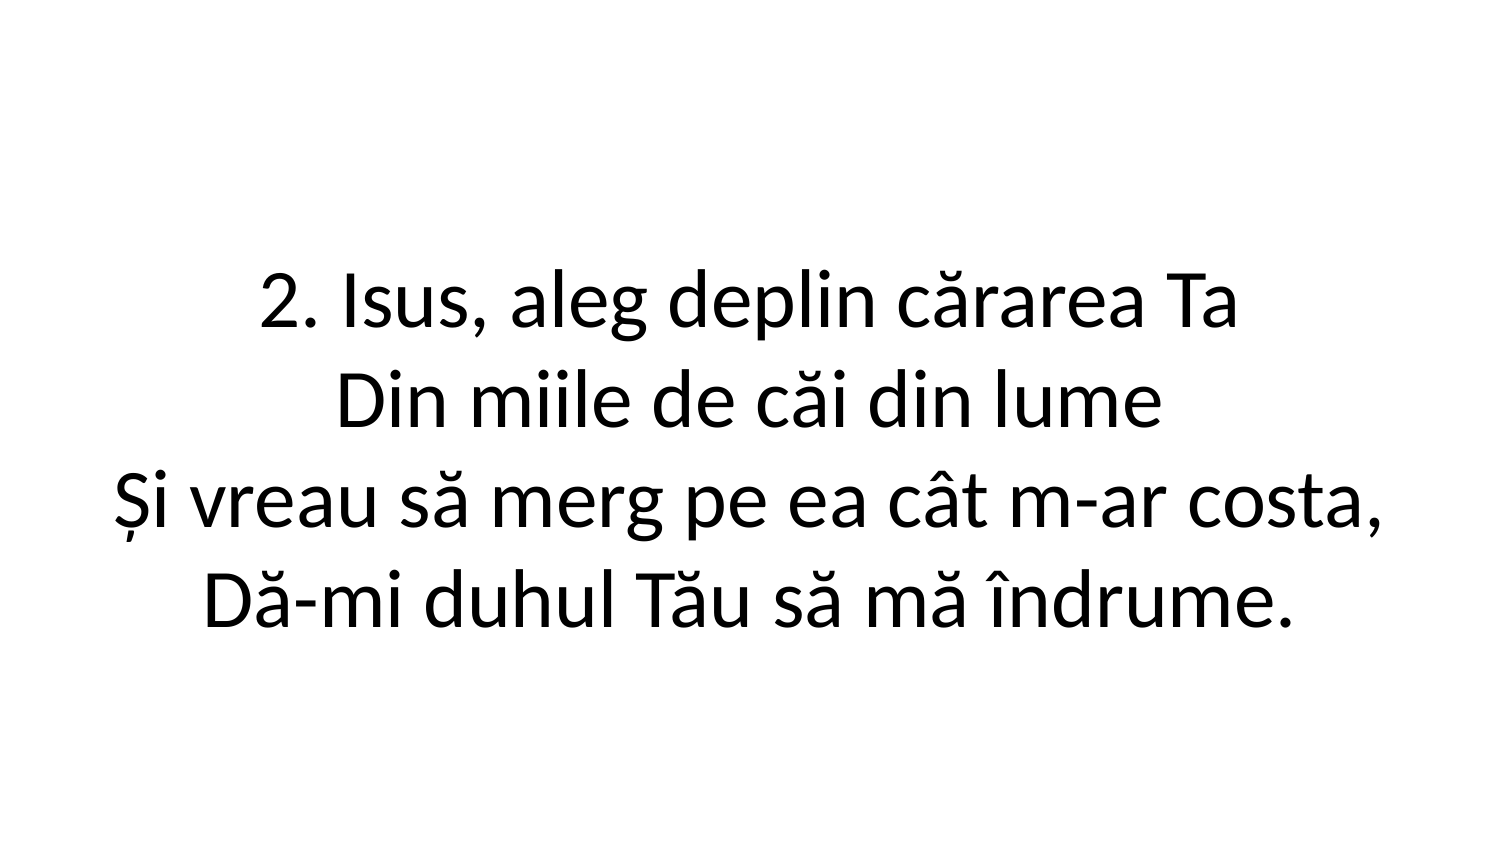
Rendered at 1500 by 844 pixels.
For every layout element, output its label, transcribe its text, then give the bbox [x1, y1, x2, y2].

text_box 2. Isus, aleg deplin cărarea Ta Din miile de căi din lume Și vreau să merg pe ea cât m-ar costa, Dă-mi duhul Tău să mă îndrume. [98, 192, 1402, 652]
